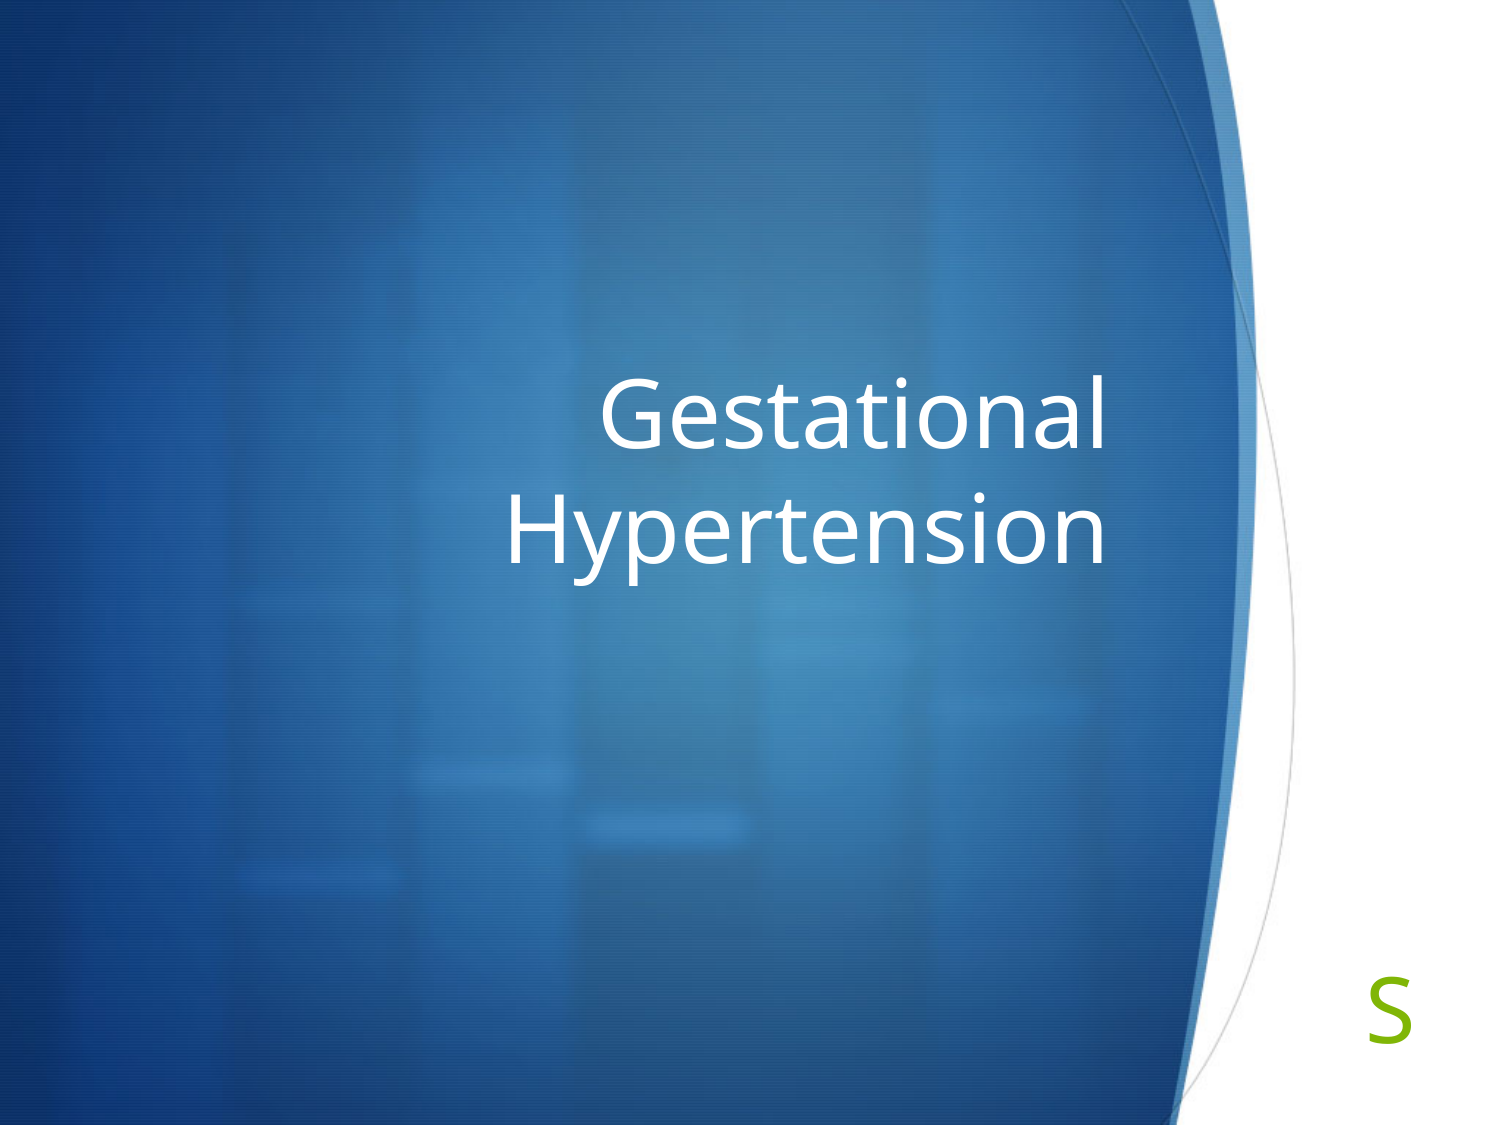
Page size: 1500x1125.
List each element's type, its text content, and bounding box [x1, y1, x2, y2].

picture [0, 0, 1500, 1125]
title Gestational Hypertension [39, 366, 1125, 591]
